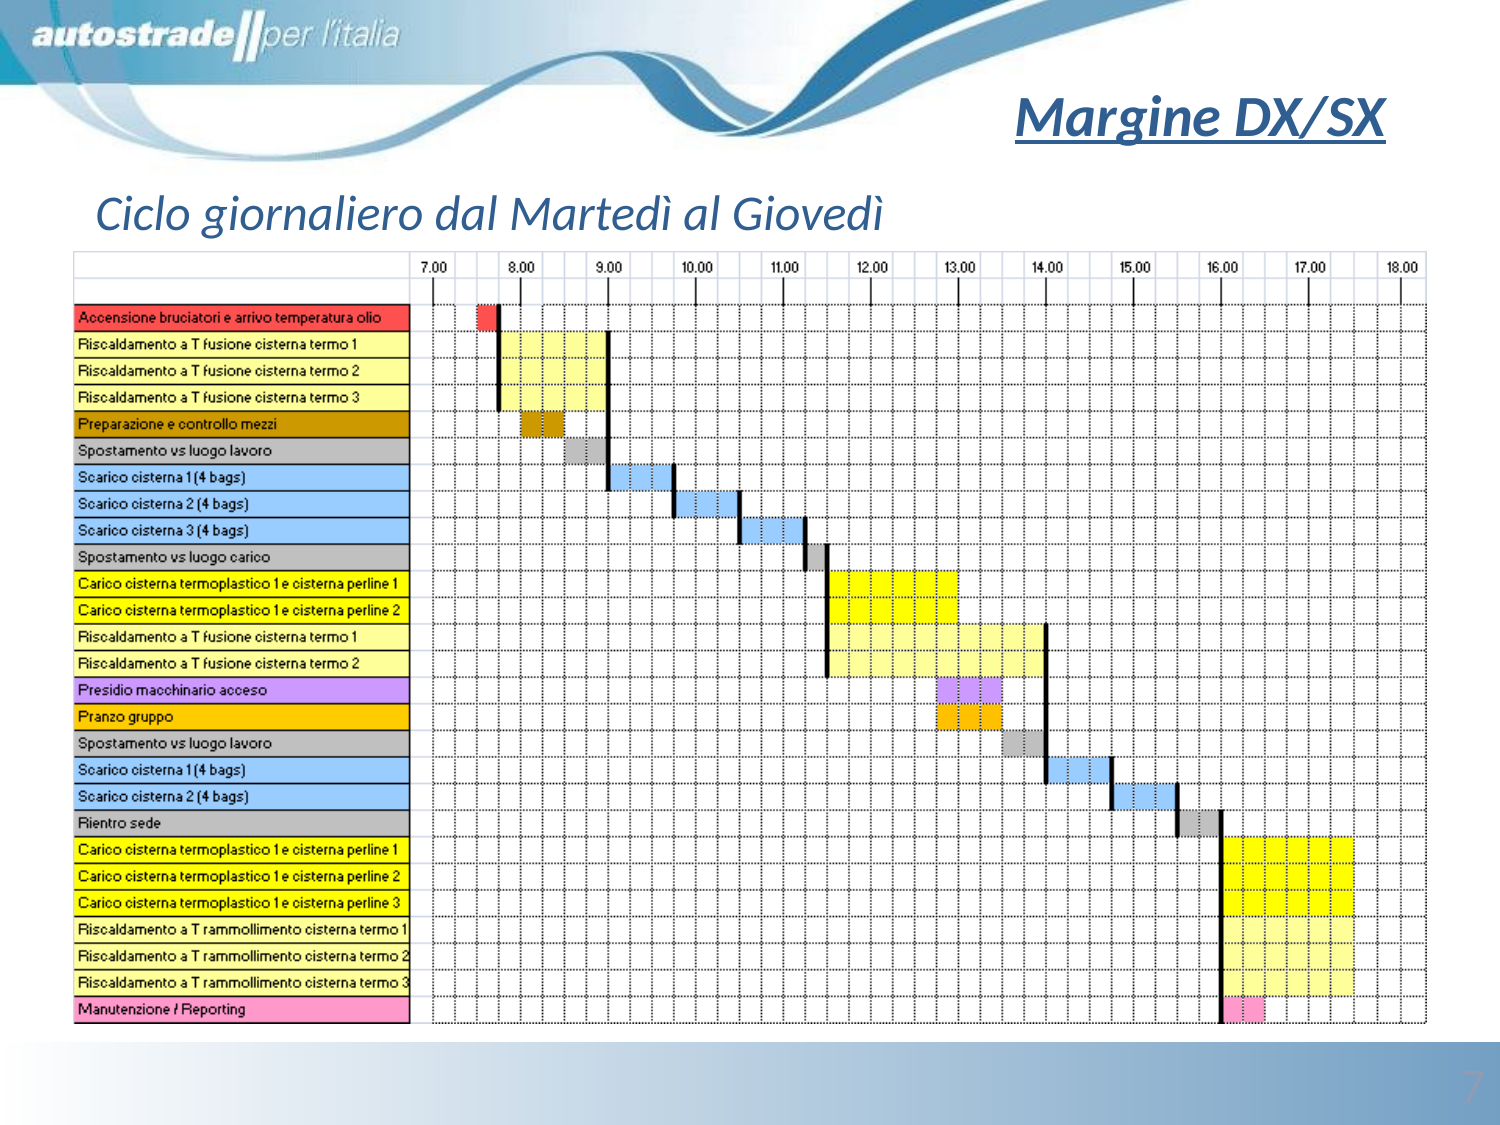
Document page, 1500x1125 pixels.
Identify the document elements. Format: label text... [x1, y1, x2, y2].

picture [73, 250, 1427, 1024]
text_box Margine DX/SX [1000, 70, 1401, 156]
slide_number 6 [0, 1042, 1500, 1125]
picture [0, 0, 1207, 176]
text_box Ciclo giornaliero dal Martedì al Giovedì [80, 172, 900, 248]
